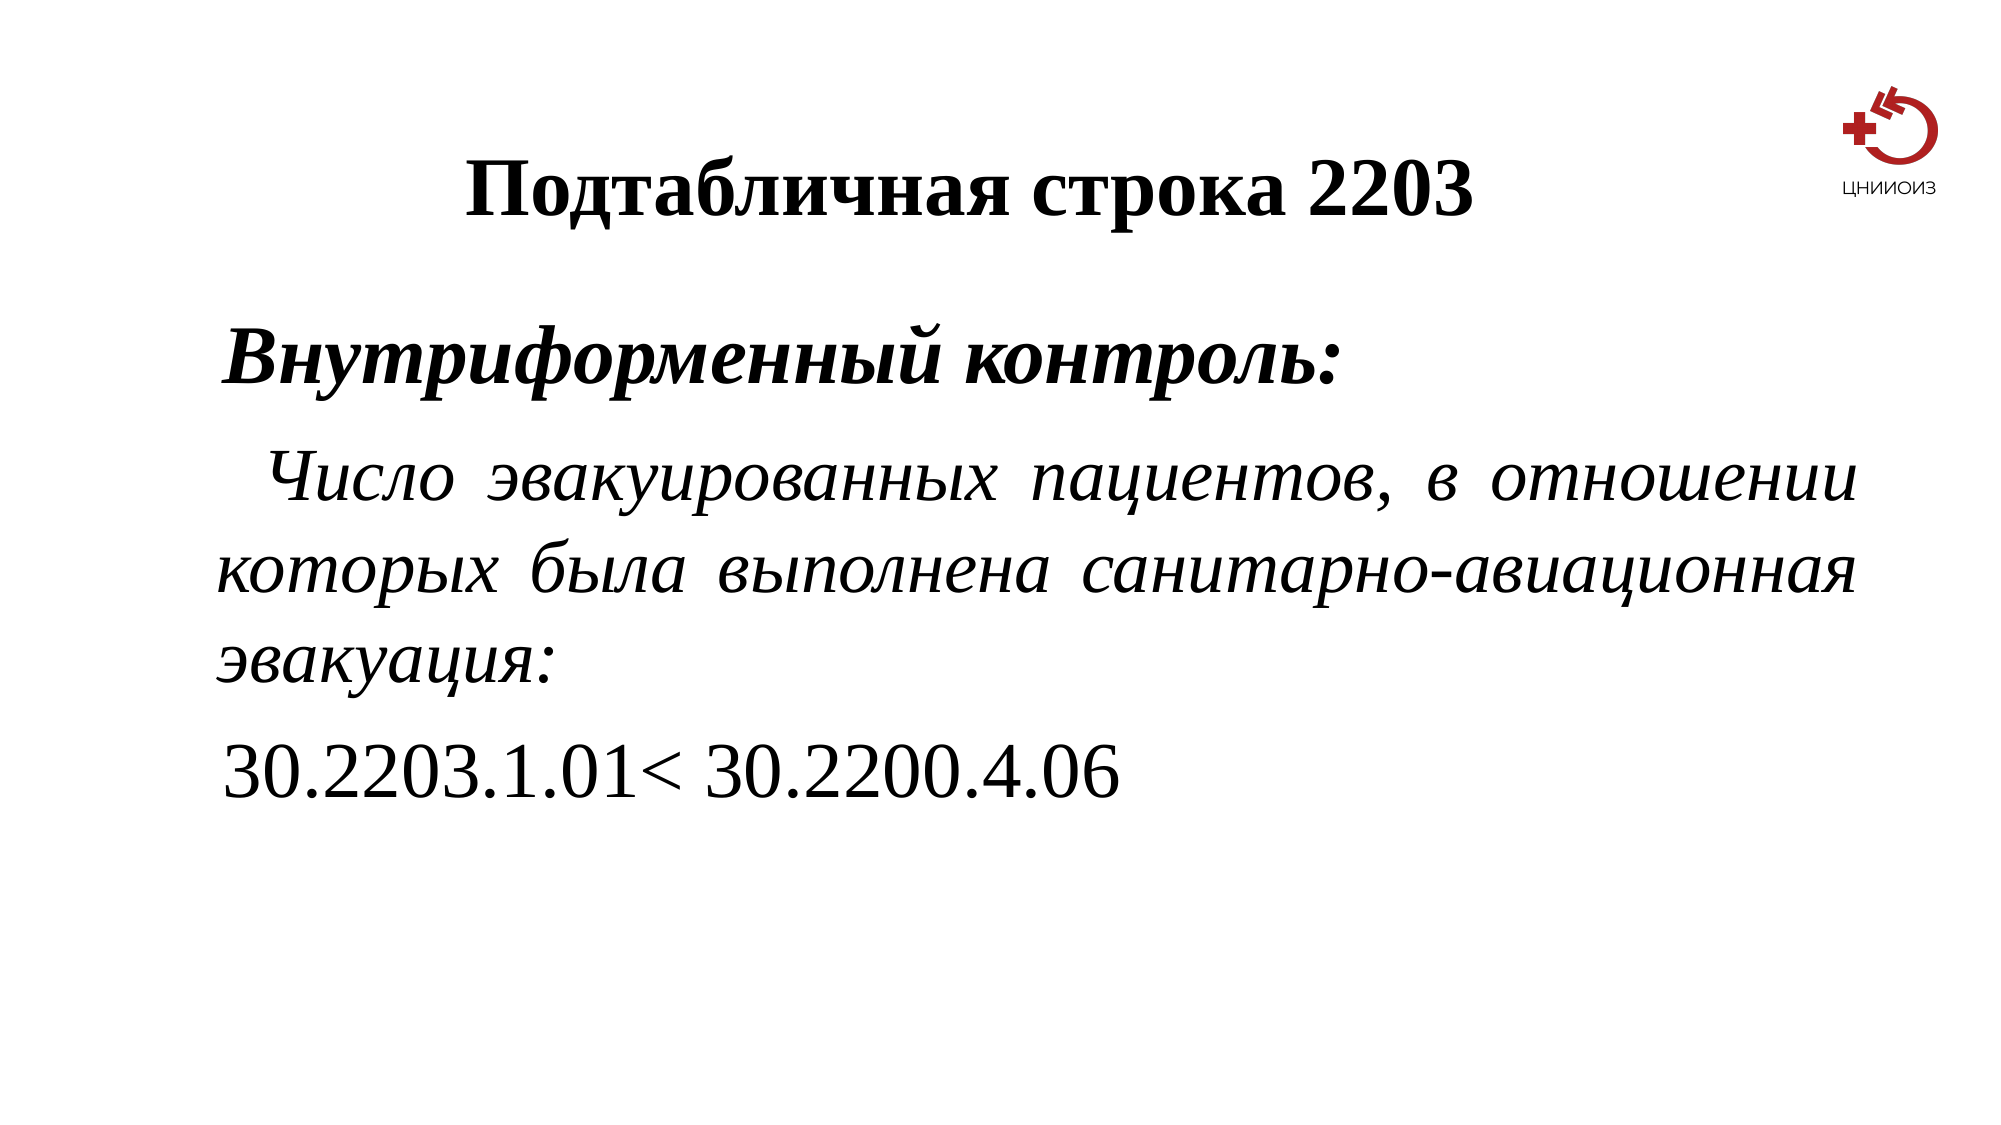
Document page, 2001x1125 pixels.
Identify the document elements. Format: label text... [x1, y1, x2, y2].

title Подтабличная строка 2203 [247, 58, 1694, 292]
picture [1843, 86, 1938, 197]
list Внутриформенный контроль: Число эвакуированных пациентов, в отношении которых была выполнена санитарно-авиационная эвакуация: 30.2203.1.01< 30.2200.4.06 [145, 292, 1875, 1036]
